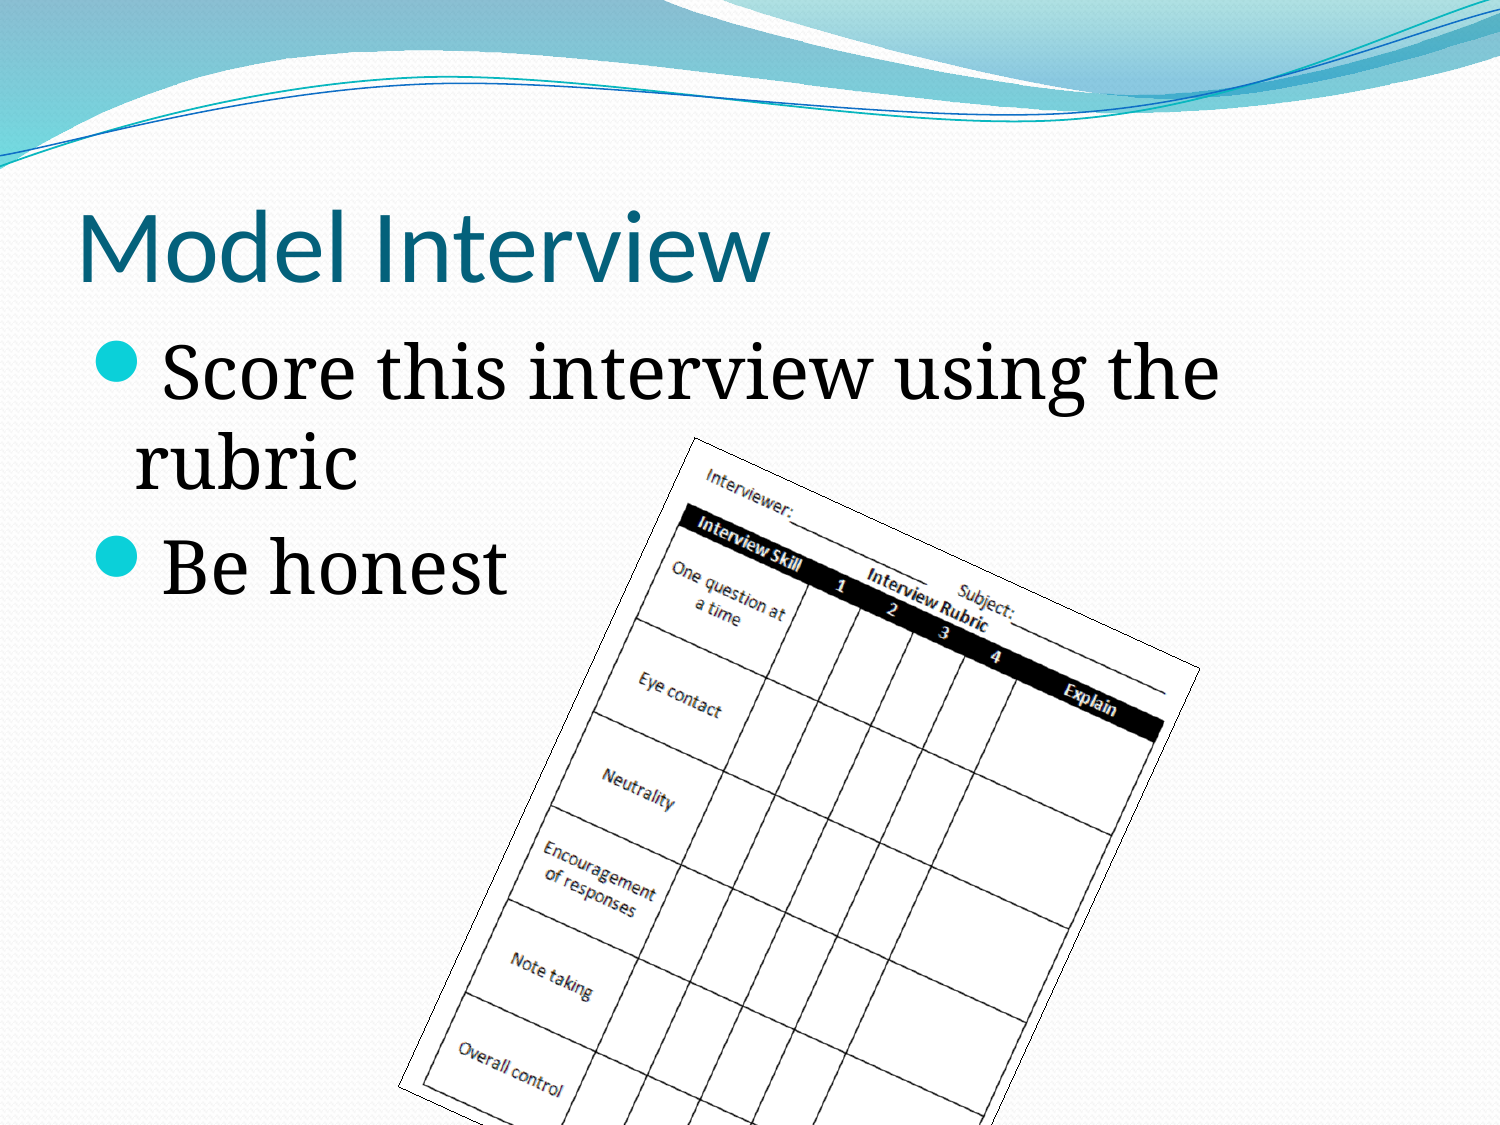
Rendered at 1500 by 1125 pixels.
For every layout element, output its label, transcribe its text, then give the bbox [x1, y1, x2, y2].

title Model Interview [75, 115, 1425, 303]
picture [1080, 615, 1199, 929]
picture [521, 439, 1077, 1125]
list Score this interview using the rubric Be honest [75, 317, 1425, 1038]
picture [400, 833, 516, 1125]
